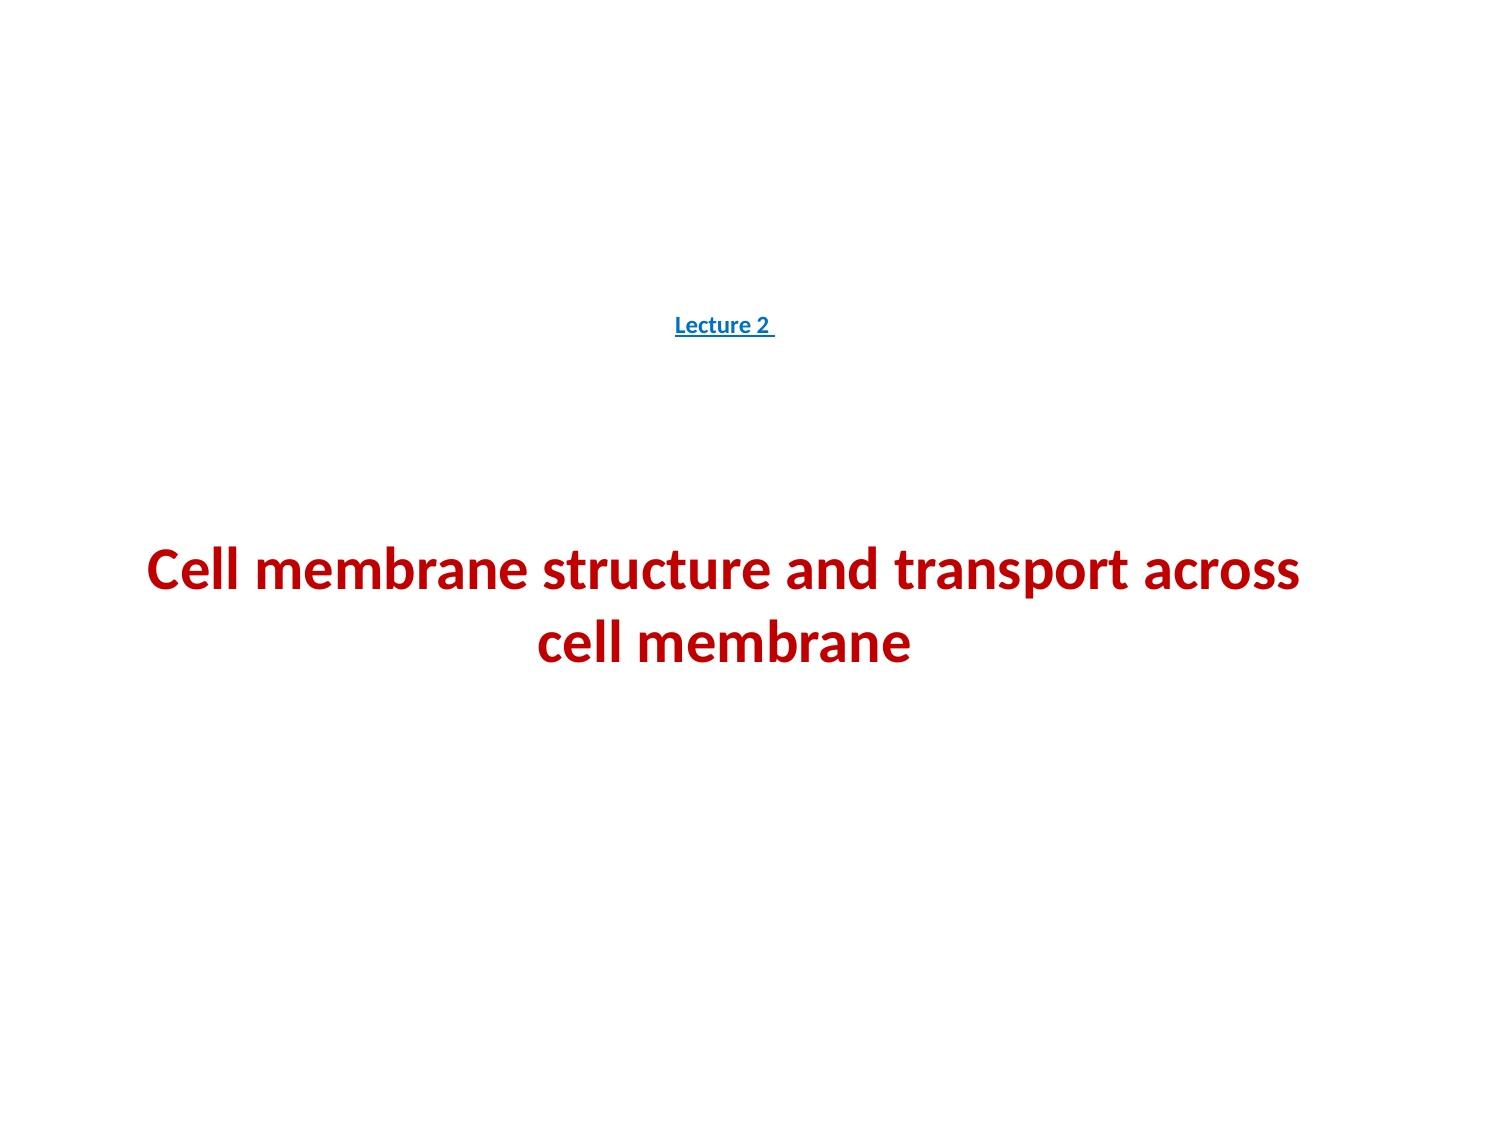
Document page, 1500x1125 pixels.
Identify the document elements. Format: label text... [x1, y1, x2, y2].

title Lecture 2 Cell membrane structure and transport across cell membrane [87, 299, 1363, 684]
